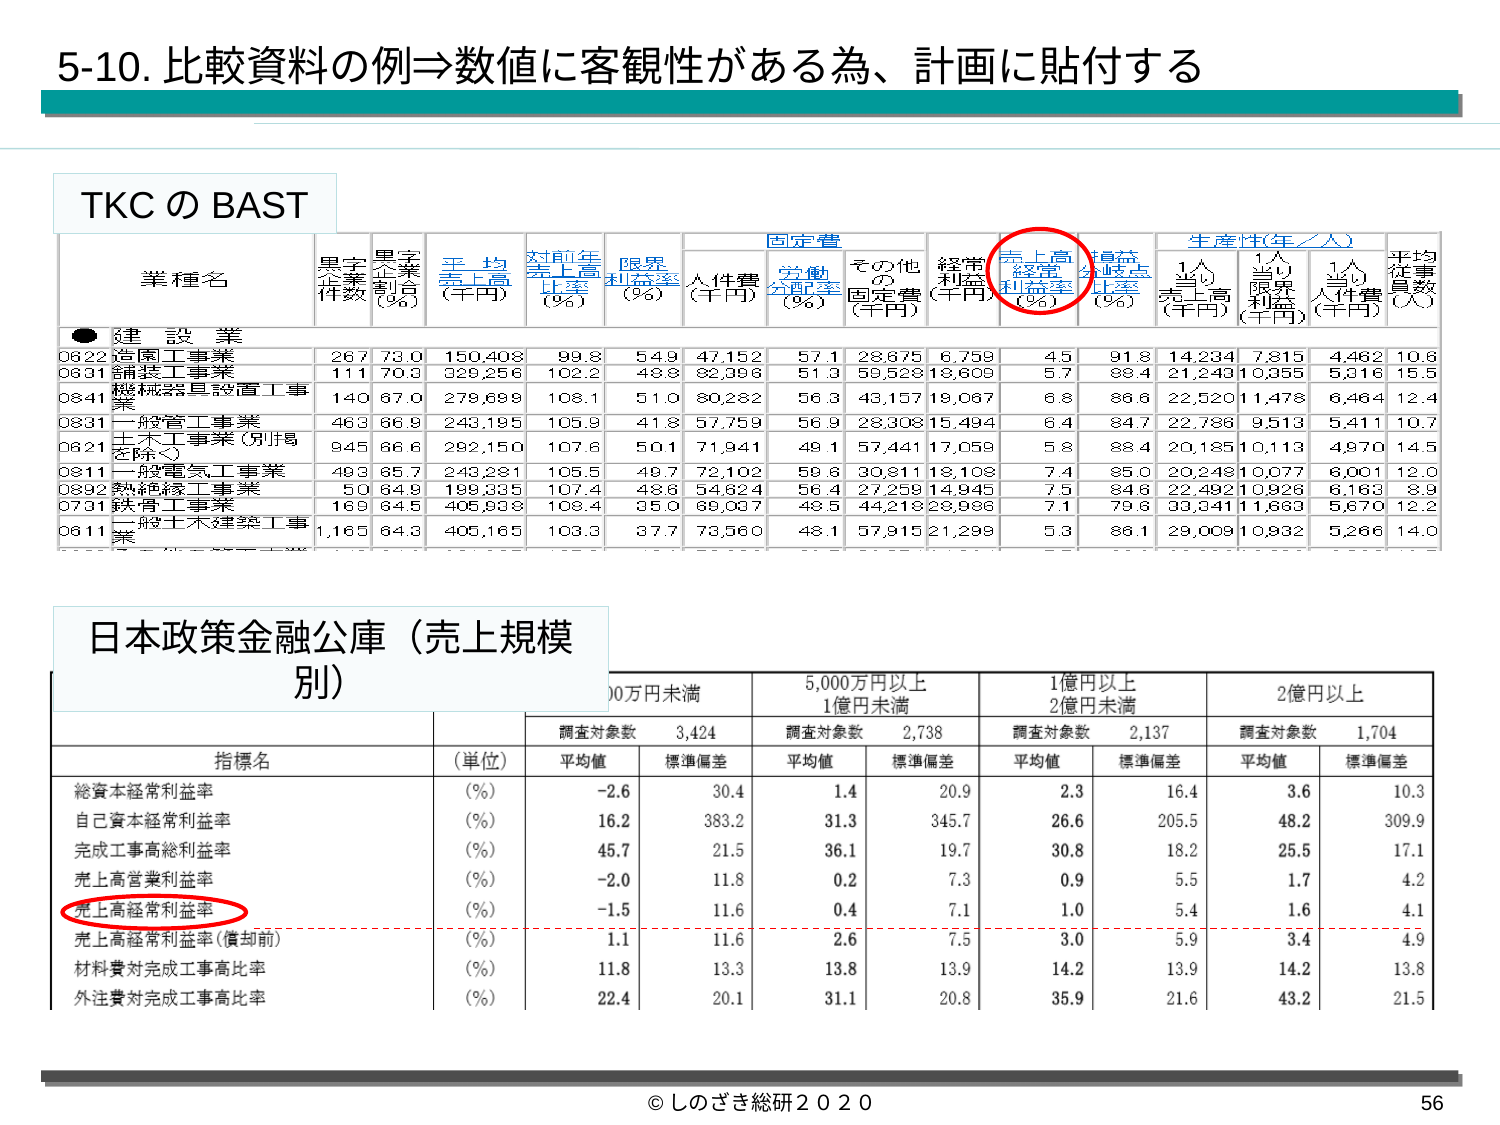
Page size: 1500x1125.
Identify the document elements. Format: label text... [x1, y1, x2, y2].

text_box 日本政策金融公庫（売上規模別） [53, 606, 609, 665]
text_box 5-10.比較資料の例⇒数値に客観性がある為、計画に貼付する [42, 32, 1306, 98]
footer ©しのざき総研２０２０ [524, 1082, 1000, 1125]
slide_number 55 [1108, 1082, 1459, 1125]
text_box TKCのBAST [53, 173, 337, 227]
picture [45, 666, 1440, 1010]
picture [52, 228, 1448, 551]
